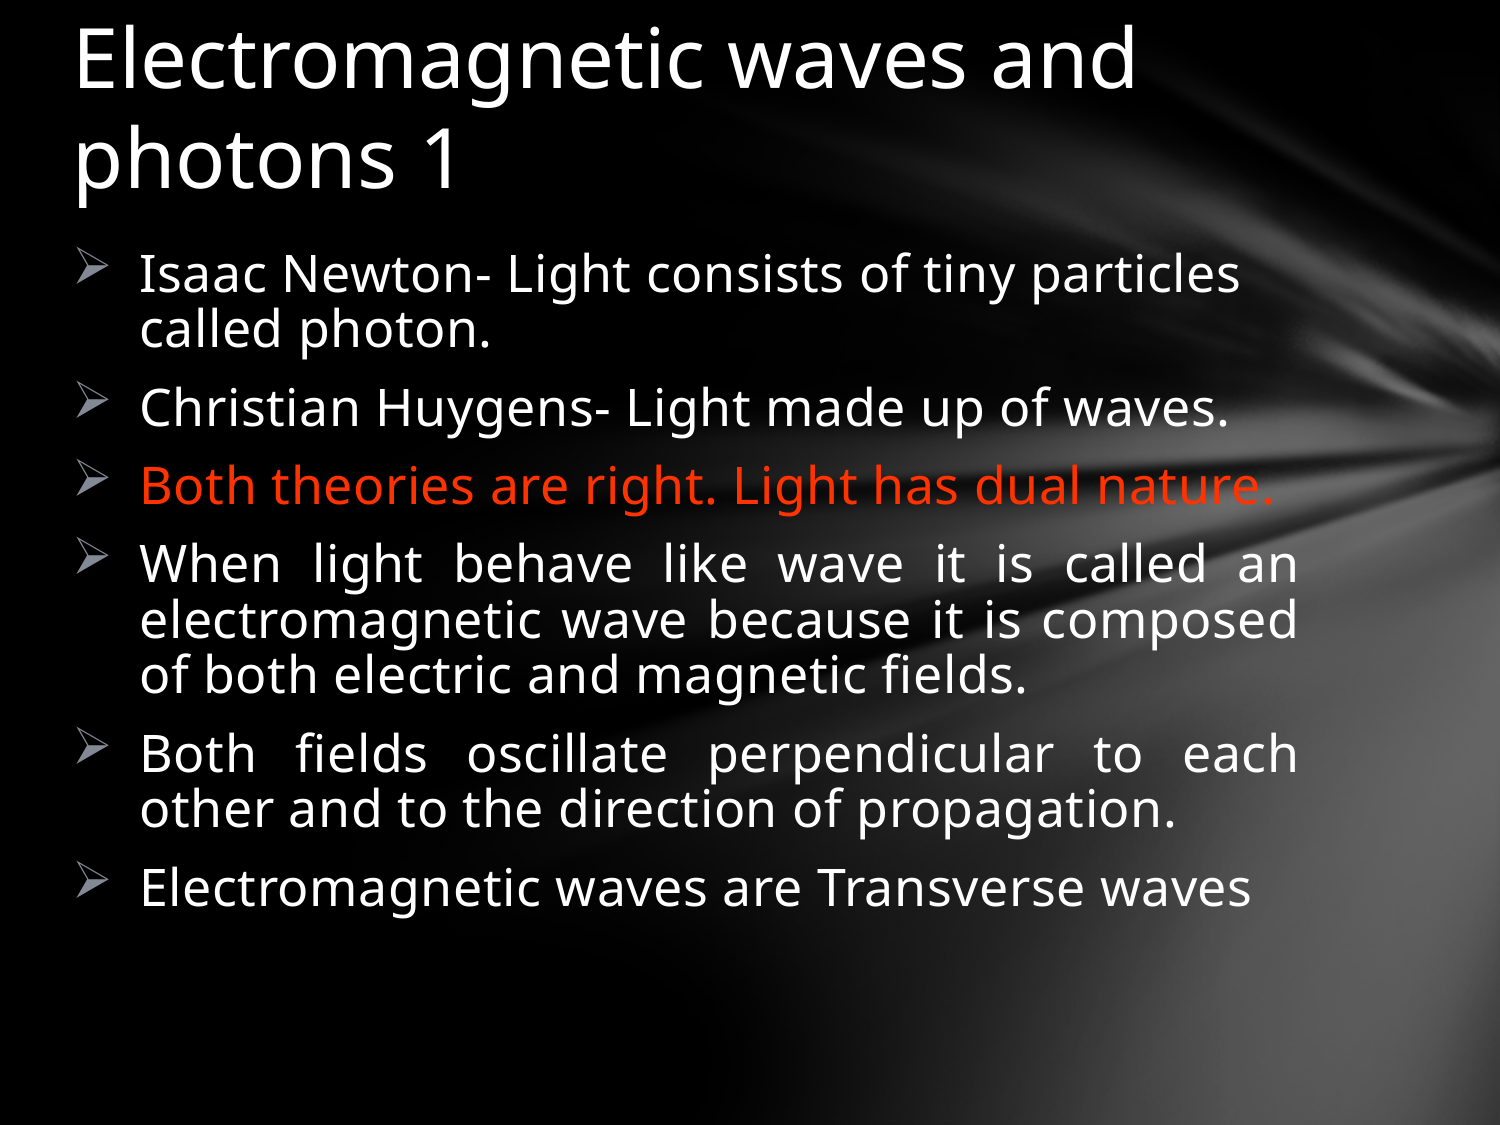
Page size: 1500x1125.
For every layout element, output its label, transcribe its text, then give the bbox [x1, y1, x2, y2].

list Isaac Newton- Light consists of tiny particles called photon. Christian Huygens- Light made up of waves. Both theories are right. Light has dual nature. When light behave like wave it is called an electromagnetic wave because it is composed of both electric and magnetic fields. Both fields oscillate perpendicular to each other and to the direction of propagation. Electromagnetic waves are Transverse waves [57, 239, 1318, 1015]
title Electromagnetic waves and photons 1 [57, 37, 1318, 213]
